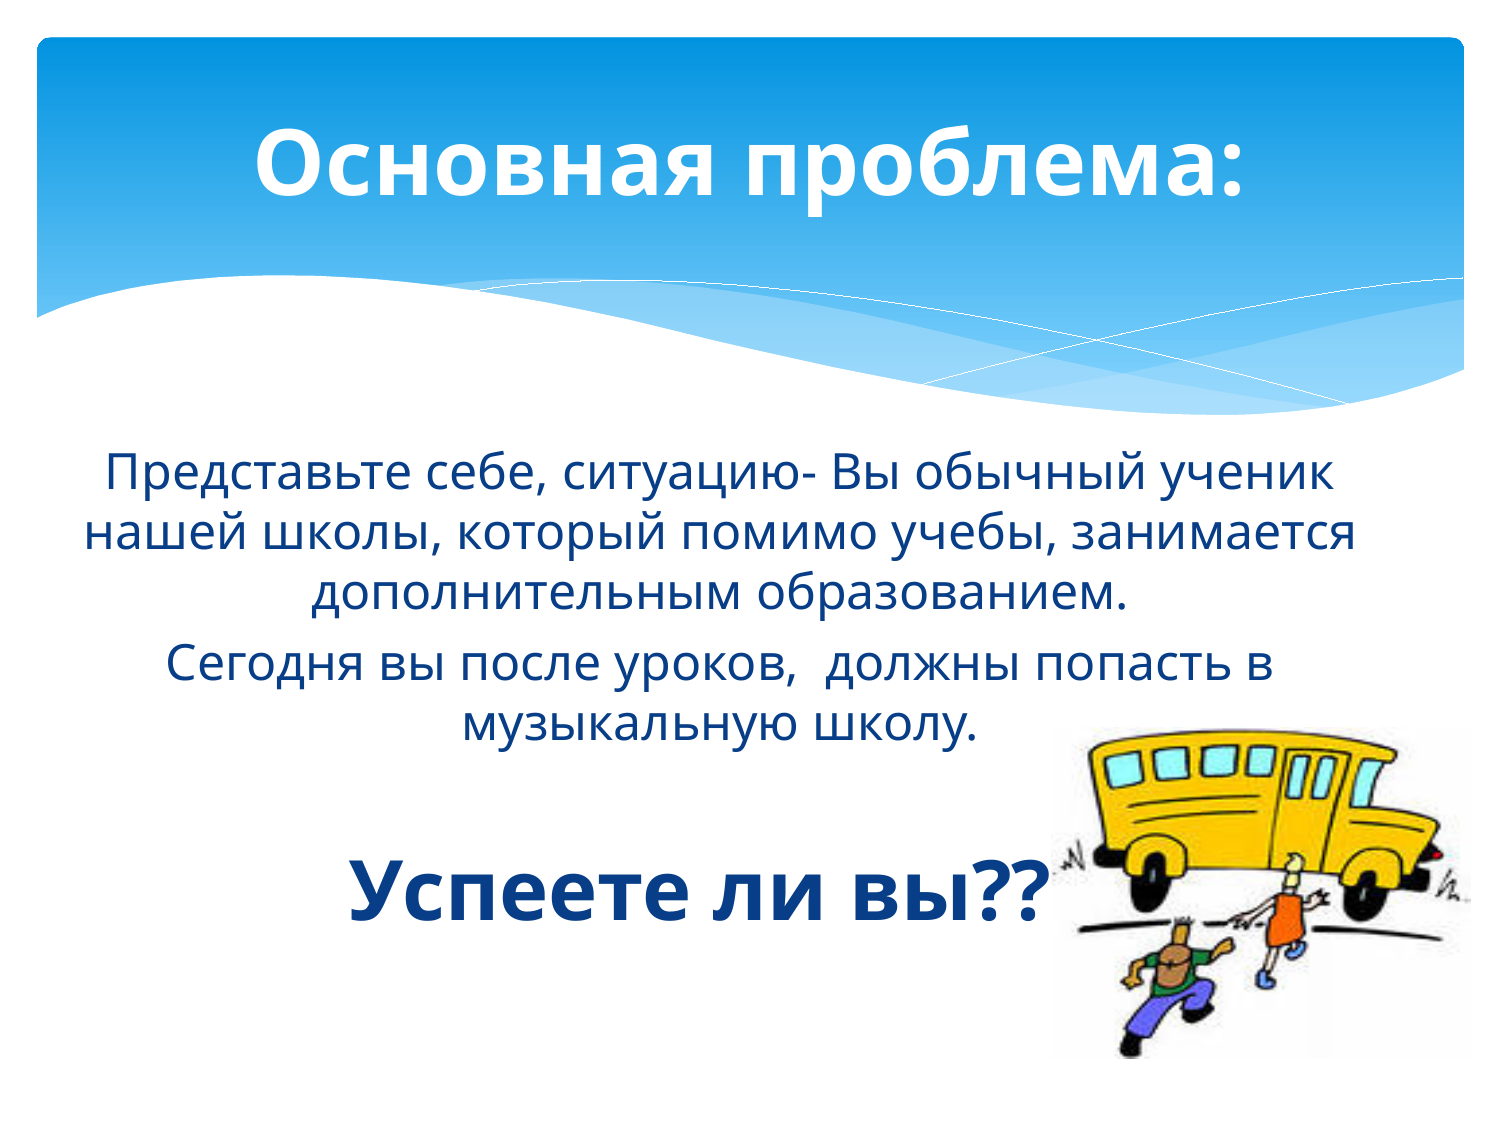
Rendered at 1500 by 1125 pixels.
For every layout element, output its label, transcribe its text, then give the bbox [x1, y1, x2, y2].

picture [1051, 727, 1471, 1059]
title Основная проблема: [75, 55, 1425, 261]
list Представьте себе, ситуацию- Вы обычный ученик нашей школы, который помимо учебы, занимается дополнительным образованием. Сегодня вы после уроков, должны попасть в музыкальную школу. Успеете ли вы??? [64, 432, 1376, 1082]
